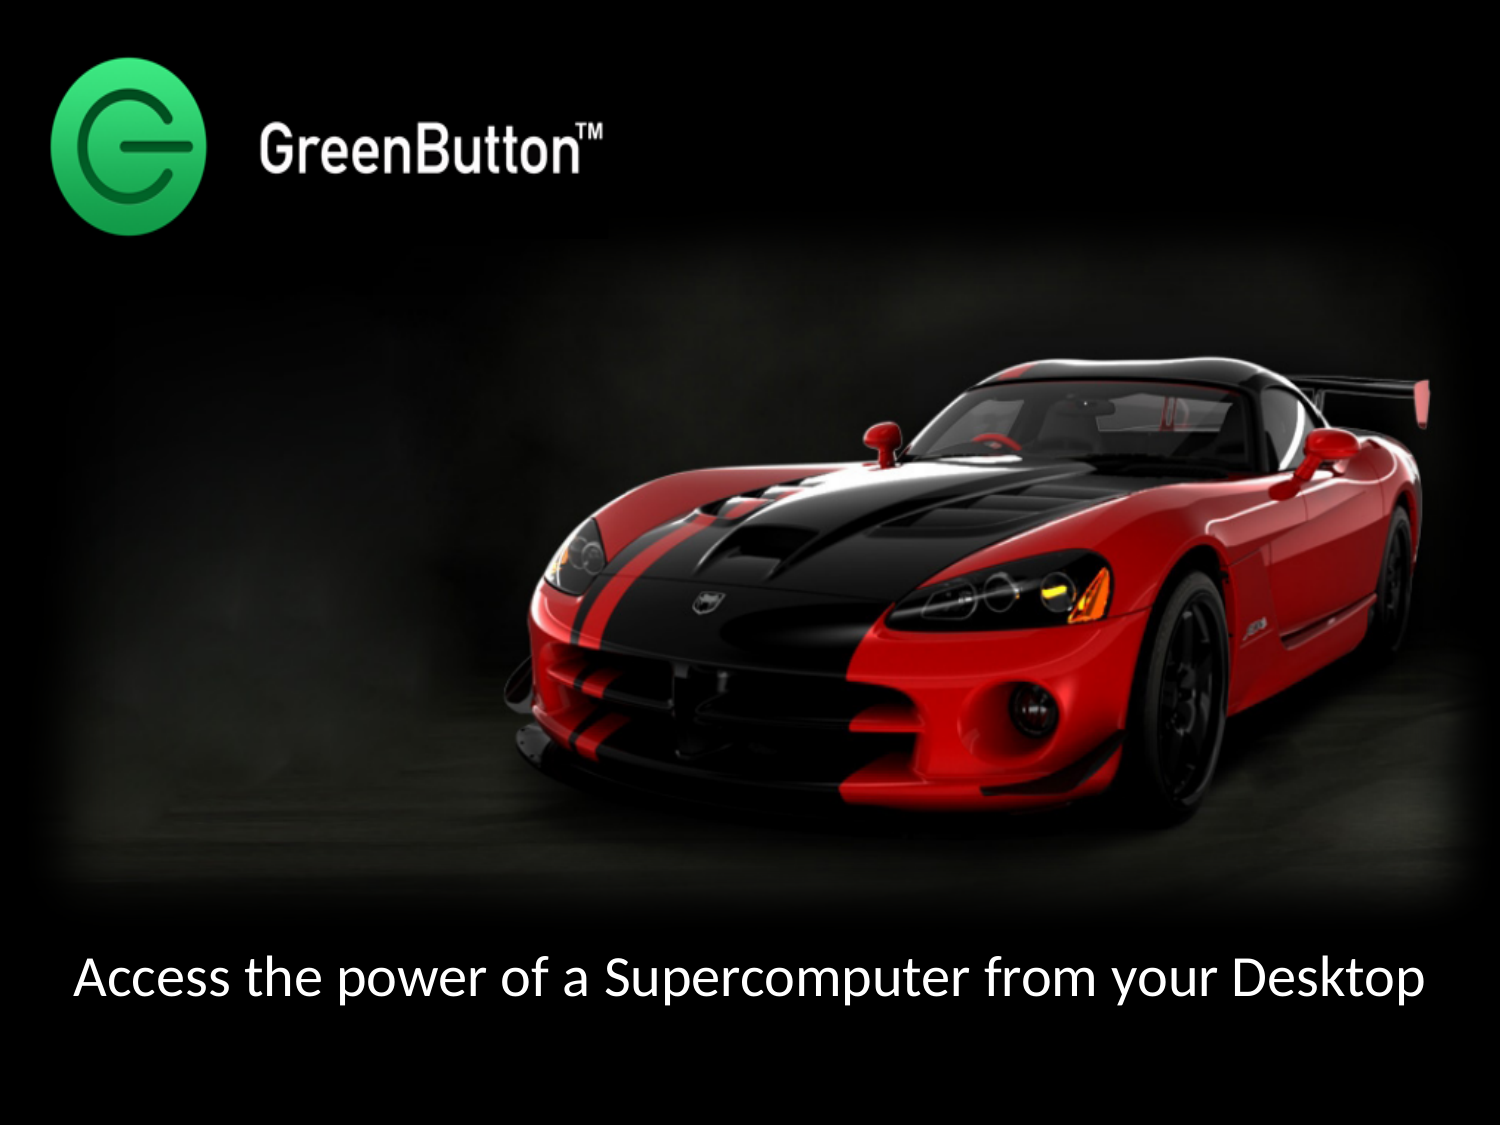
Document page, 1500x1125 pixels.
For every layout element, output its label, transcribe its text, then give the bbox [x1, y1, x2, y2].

picture [17, 52, 1500, 937]
text_box Access the power of a Supercomputer from your Desktop [58, 945, 1442, 1016]
